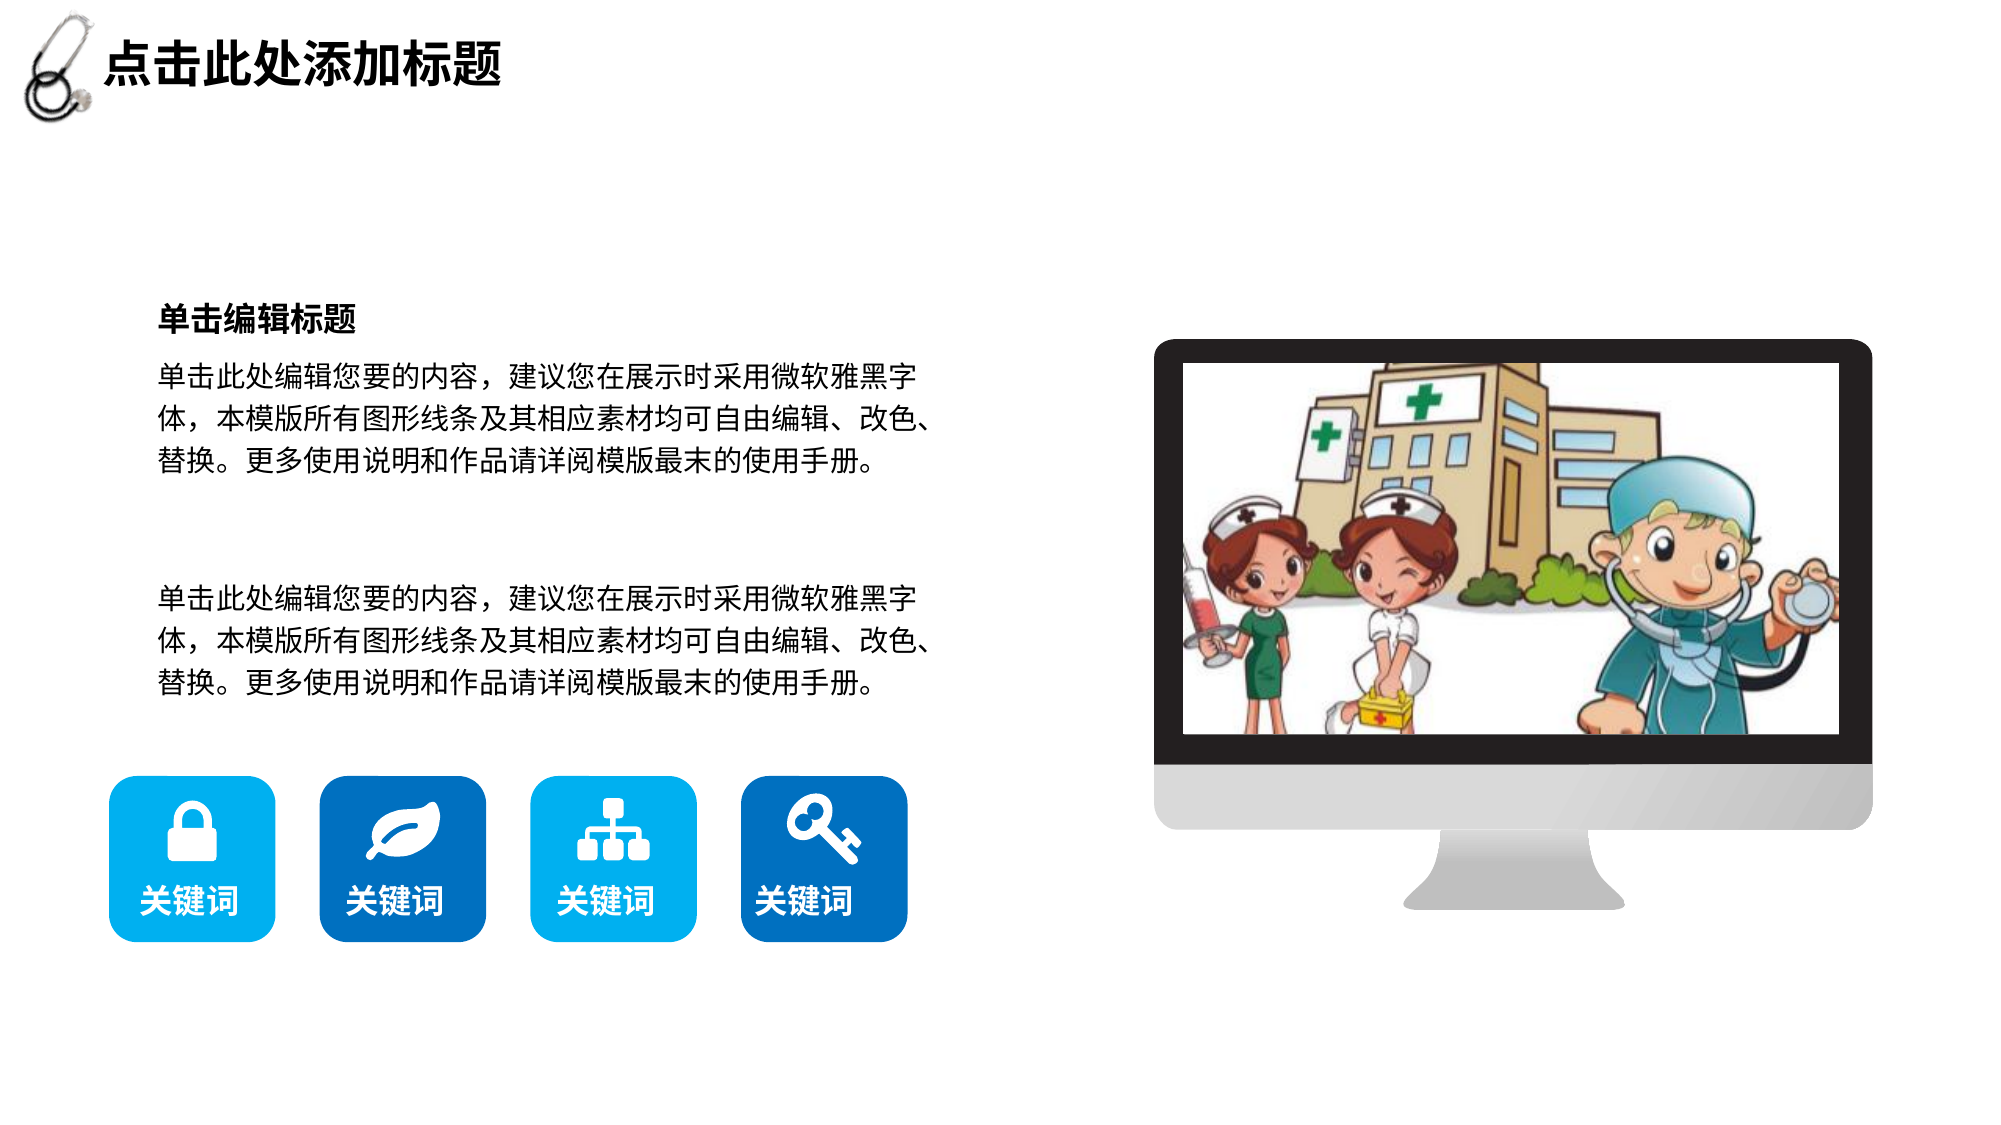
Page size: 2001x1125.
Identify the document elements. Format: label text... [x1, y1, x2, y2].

text_box 关键词 [139, 880, 280, 921]
text_box [319, 775, 487, 943]
text_box [167, 800, 217, 862]
picture [0, 0, 136, 145]
text_box 单击此处编辑您要的内容，建议您在展示时采用微软雅黑字体，本模版所有图形线条及其相应素材均可自由编辑、改色、替换。更多使用说明和作品请详阅模版最末的使用手册。 [157, 351, 936, 478]
picture [1182, 363, 1839, 734]
text_box [1154, 339, 1873, 764]
text_box [1154, 764, 1873, 830]
text_box [109, 775, 276, 943]
text_box [1403, 829, 1625, 911]
text_box [530, 775, 697, 943]
text_box [786, 793, 862, 865]
text_box [577, 798, 650, 861]
text_box [365, 801, 441, 861]
text_box 单击此处编辑您要的内容，建议您在展示时采用微软雅黑字体，本模版所有图形线条及其相应素材均可自由编辑、改色、替换。更多使用说明和作品请详阅模版最末的使用手册。 [157, 573, 936, 700]
text_box 关键词 [754, 880, 895, 921]
text_box 关键词 [345, 880, 486, 921]
text_box 点击此处添加标题 [116, 24, 523, 100]
text_box 关键词 [555, 880, 696, 921]
text_box 单击编辑标题 [157, 298, 609, 339]
text_box [741, 775, 908, 943]
